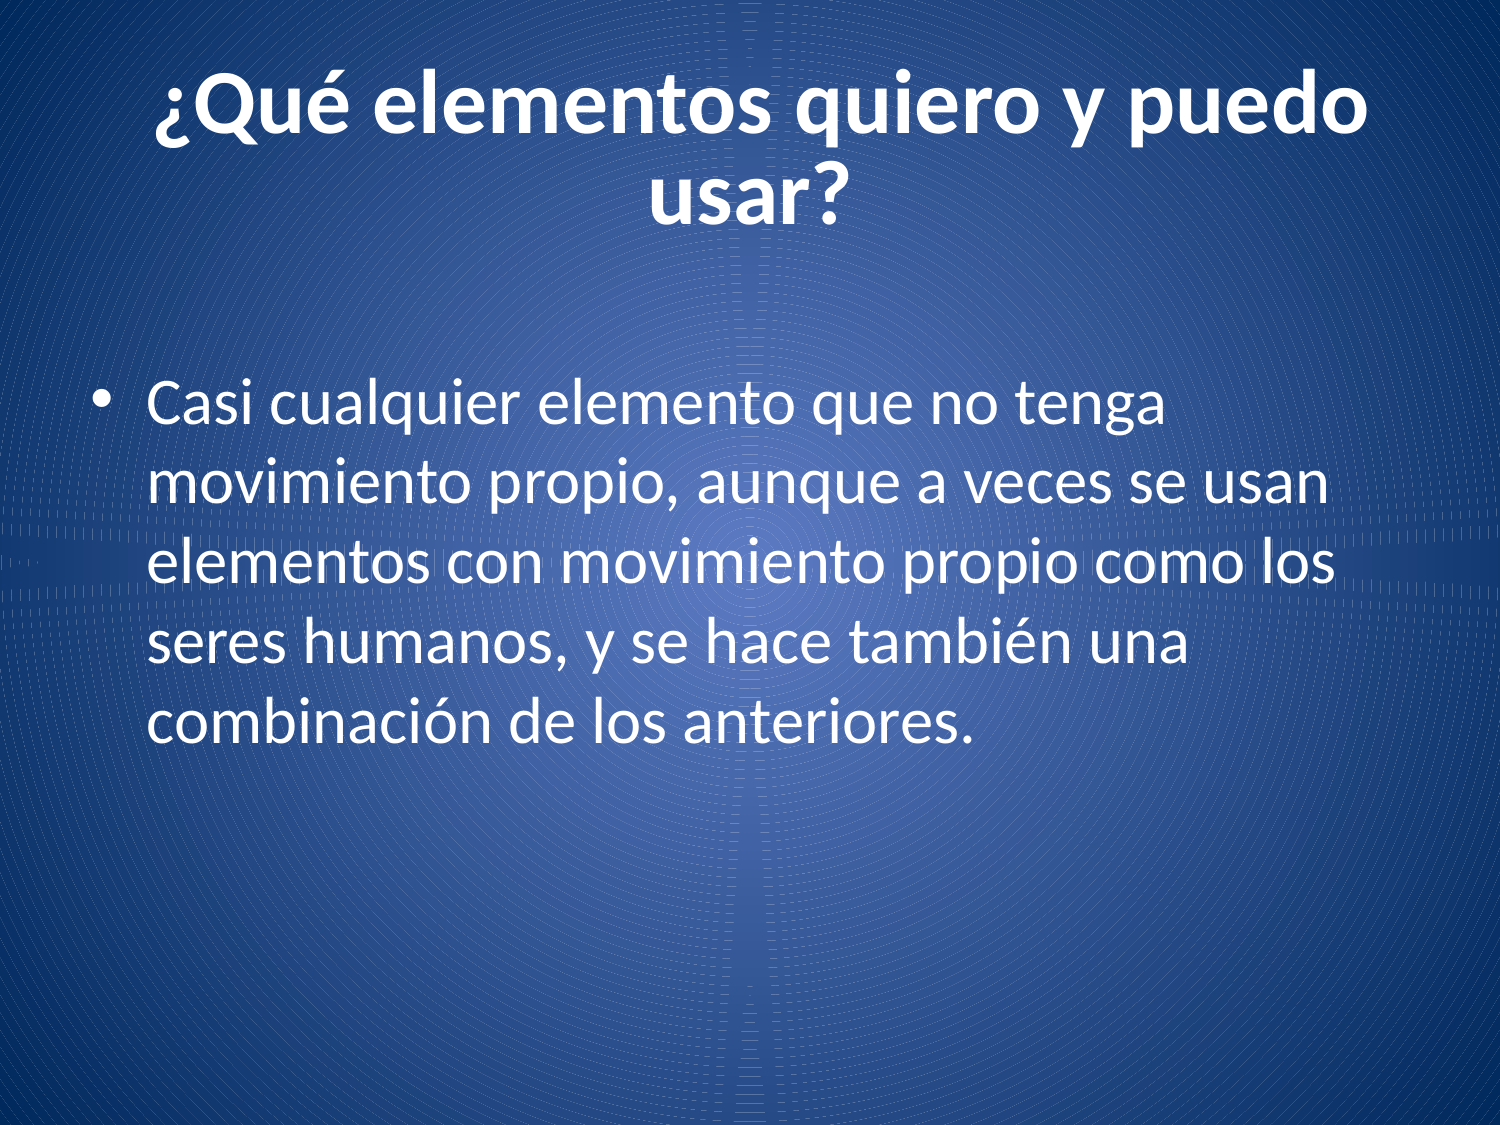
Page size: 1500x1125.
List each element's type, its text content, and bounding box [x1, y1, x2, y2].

list Casi cualquier elemento que no tenga movimiento propio, aunque a veces se usan elementos con movimiento propio como los seres humanos, y se hace también una combinación de los anteriores. [75, 349, 1425, 1005]
title ¿Qué elementos quiero y puedo usar? [75, 45, 1447, 268]
